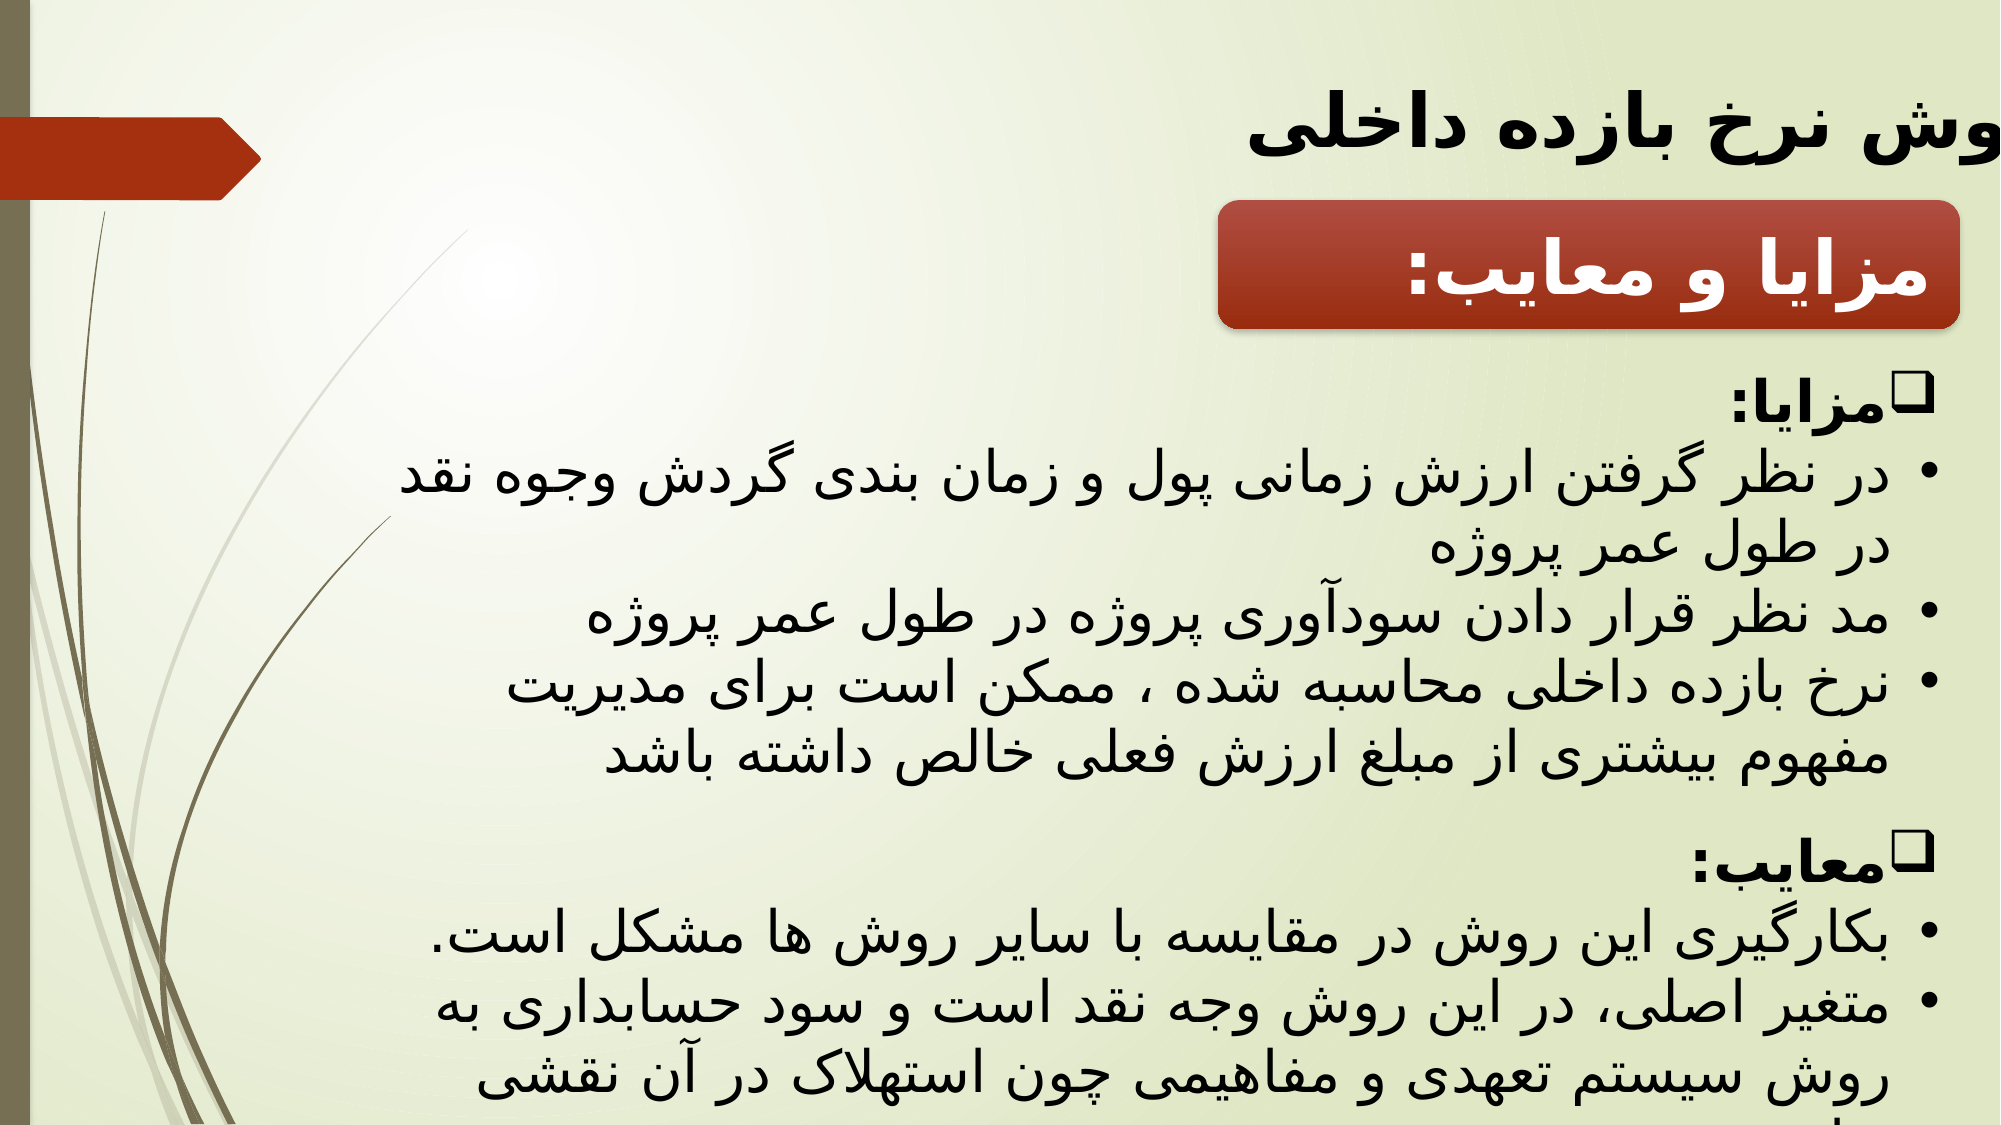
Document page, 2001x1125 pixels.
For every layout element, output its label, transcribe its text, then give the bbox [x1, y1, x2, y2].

text_box مزایا: در نظر گرفتن ارزش زمانی پول و زمان بندی گردش وجوه نقد در طول عمر پروژه مد نظر قرار دادن سودآوری پروژه در طول عمر پروژه نرخ بازده داخلی محاسبه شده ، ممکن است برای مدیریت مفهوم بیشتری از مبلغ ارزش فعلی خالص داشته باشد معایب: بکارگیری این روش در مقایسه با سایر روش ها مشکل است. متغیر اصلی، در این روش وجه نقد است و سود حسابداری به روش سیستم تعهدی و مفاهیمی چون استهلاک در آن نقشی ندارد [333, 356, 1955, 1125]
text_box [333, 240, 1960, 418]
text_box روش نرخ بازده داخلی [1230, 64, 2000, 170]
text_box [1217, 199, 1961, 330]
